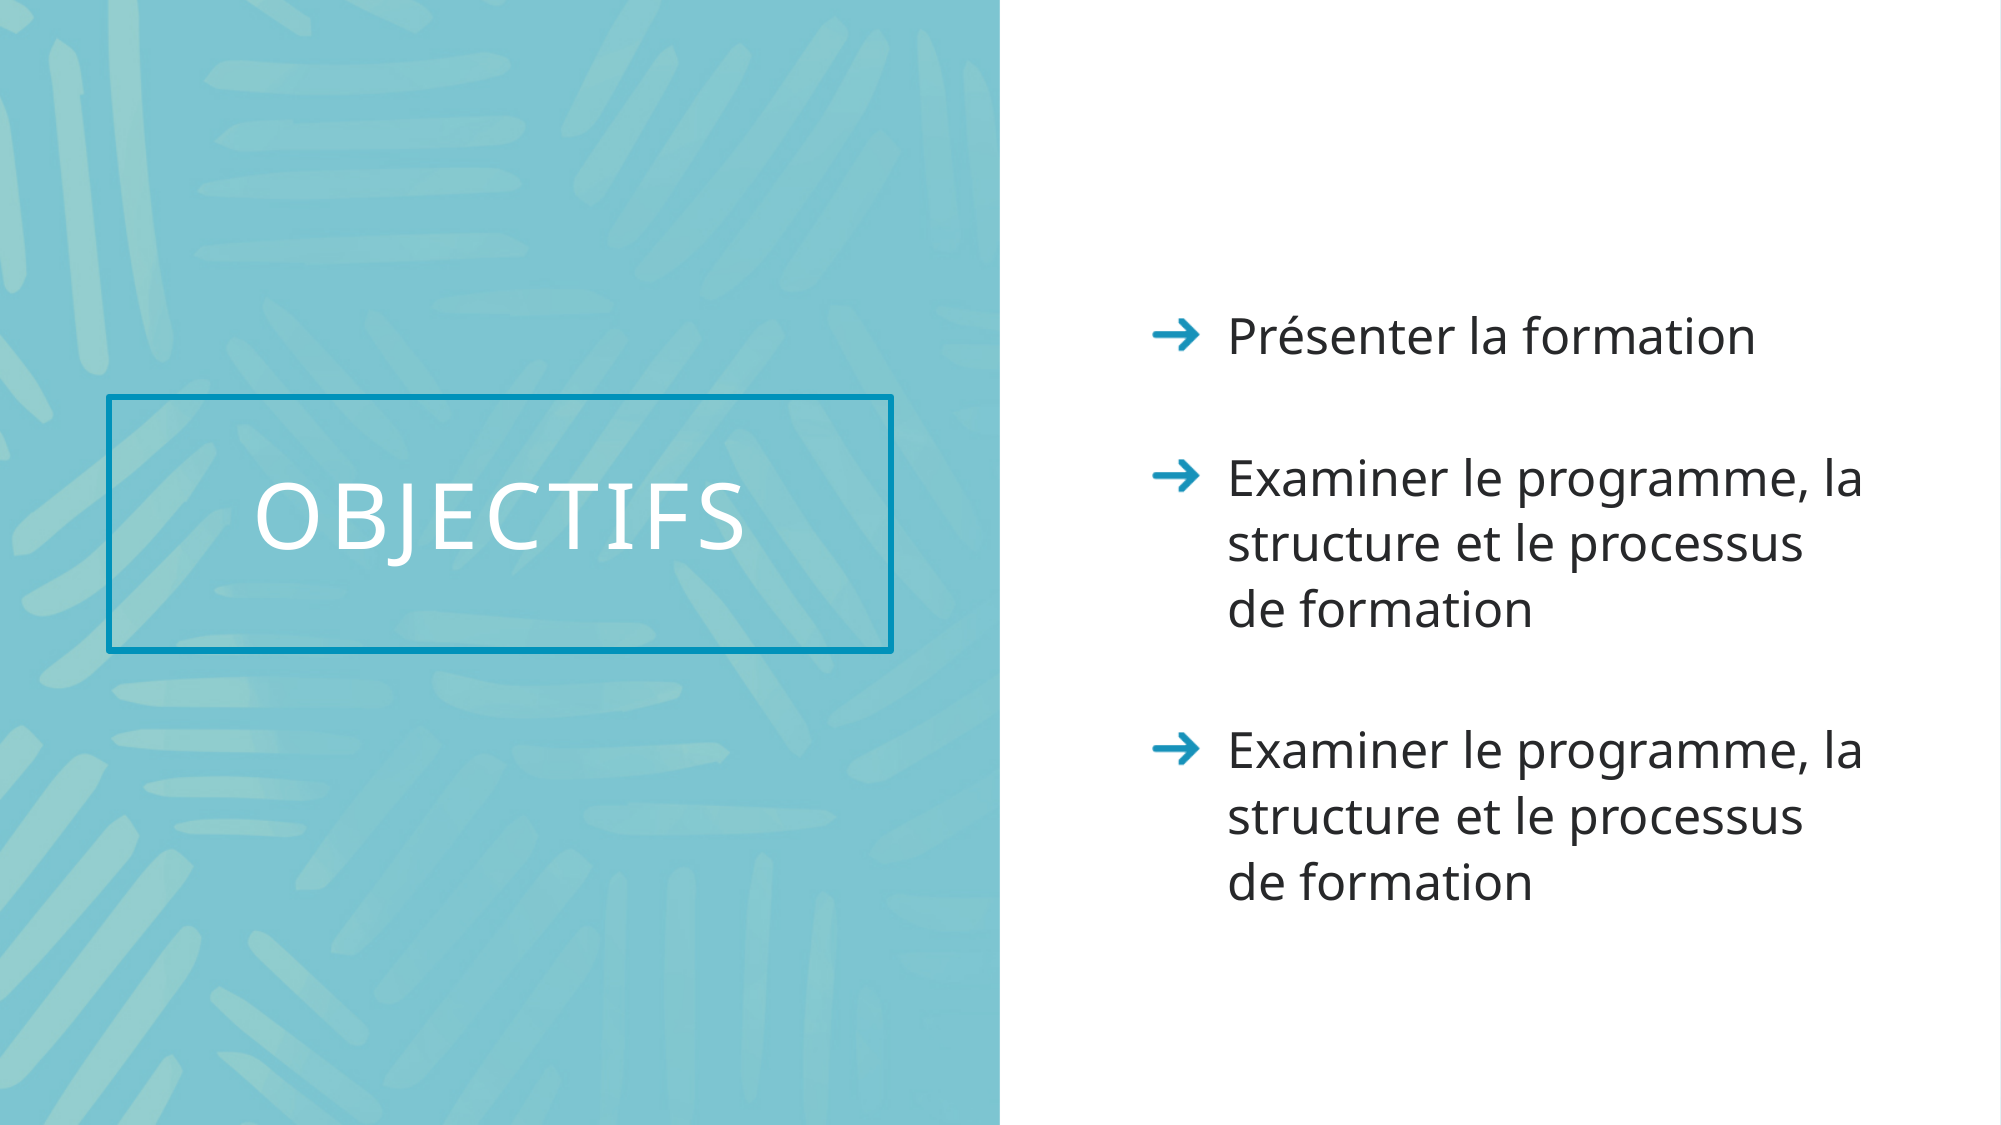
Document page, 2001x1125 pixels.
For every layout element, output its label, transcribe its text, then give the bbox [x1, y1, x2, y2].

title OBJECTIFS [108, 396, 892, 651]
list Présenter la formation Examiner le programme, la structure et le processus de formation Examiner le programme, la structure et le processus de formation [1144, 206, 1880, 1036]
picture [0, 0, 2001, 1125]
